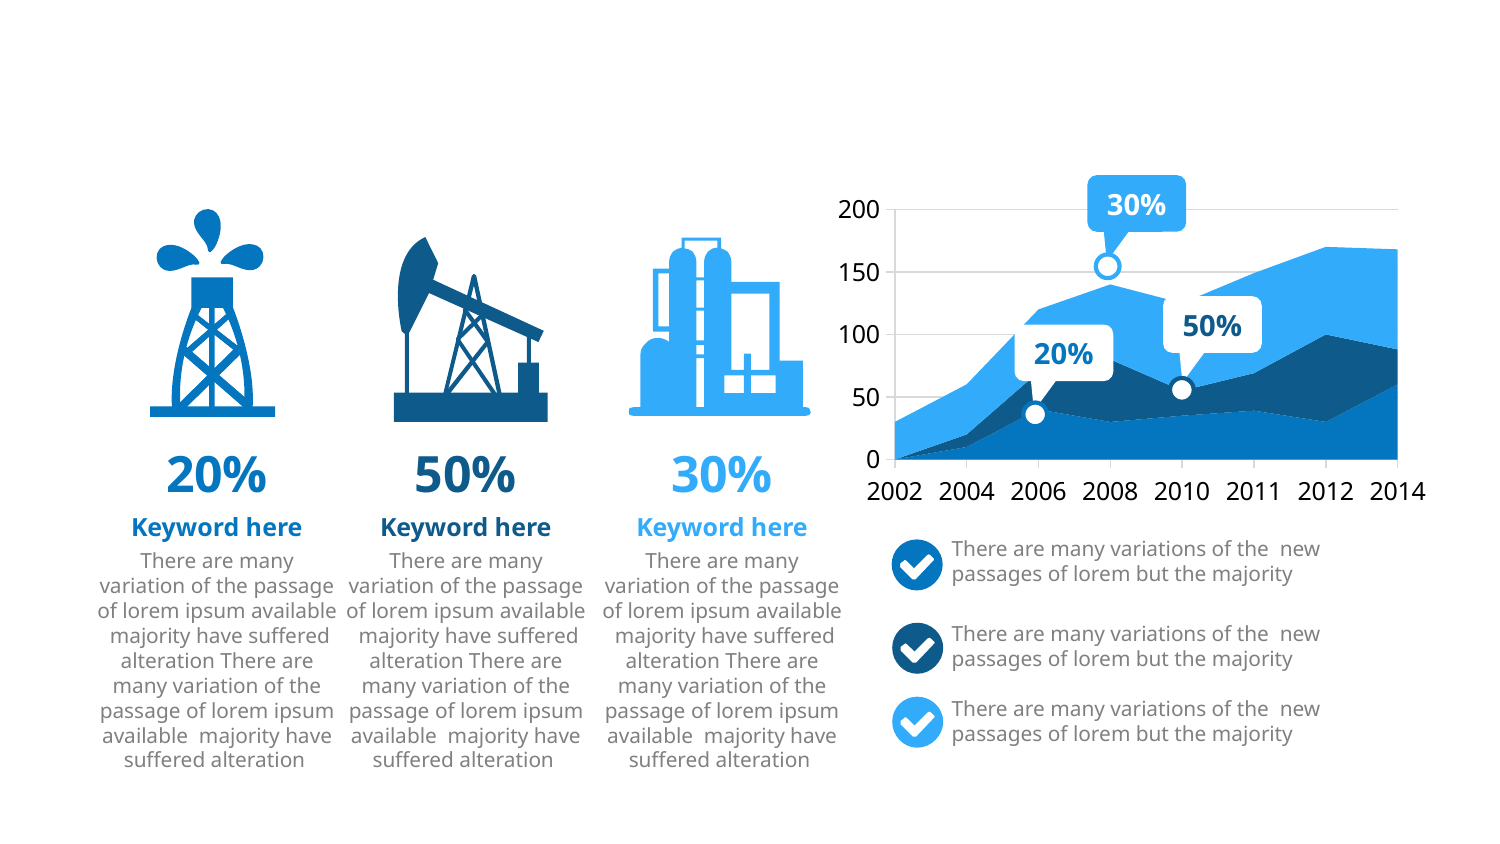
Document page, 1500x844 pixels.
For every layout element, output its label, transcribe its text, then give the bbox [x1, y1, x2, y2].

text_box 50% [414, 442, 517, 503]
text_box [149, 207, 276, 418]
text_box Keyword here [636, 511, 808, 542]
text_box 30% [670, 442, 774, 503]
chart [825, 185, 1439, 516]
text_box There are many variation of the passage of lorem ipsum available majority have suffered alteration There are many variation of the passage of lorem ipsum available majority have suffered alteration [600, 547, 844, 773]
text_box There are many variations of the new passages of lorem but the majority [951, 620, 1412, 671]
text_box Keyword here [131, 511, 303, 542]
text_box [891, 539, 943, 591]
text_box Keyword here [379, 511, 552, 542]
text_box [628, 237, 811, 416]
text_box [383, 236, 549, 423]
text_box [892, 696, 944, 748]
text_box There are many variations of the new passages of lorem but the majority [951, 535, 1412, 586]
text_box 30% [1085, 173, 1189, 184]
text_box [892, 622, 944, 674]
text_box There are many variations of the new passages of lorem but the majority [951, 695, 1412, 746]
text_box 20% [165, 442, 269, 503]
text_box There are many variation of the passage of lorem ipsum available majority have suffered alteration There are many variation of the passage of lorem ipsum available majority have suffered alteration [95, 547, 339, 773]
text_box There are many variation of the passage of lorem ipsum available majority have suffered alteration There are many variation of the passage of lorem ipsum available majority have suffered alteration [344, 547, 588, 773]
